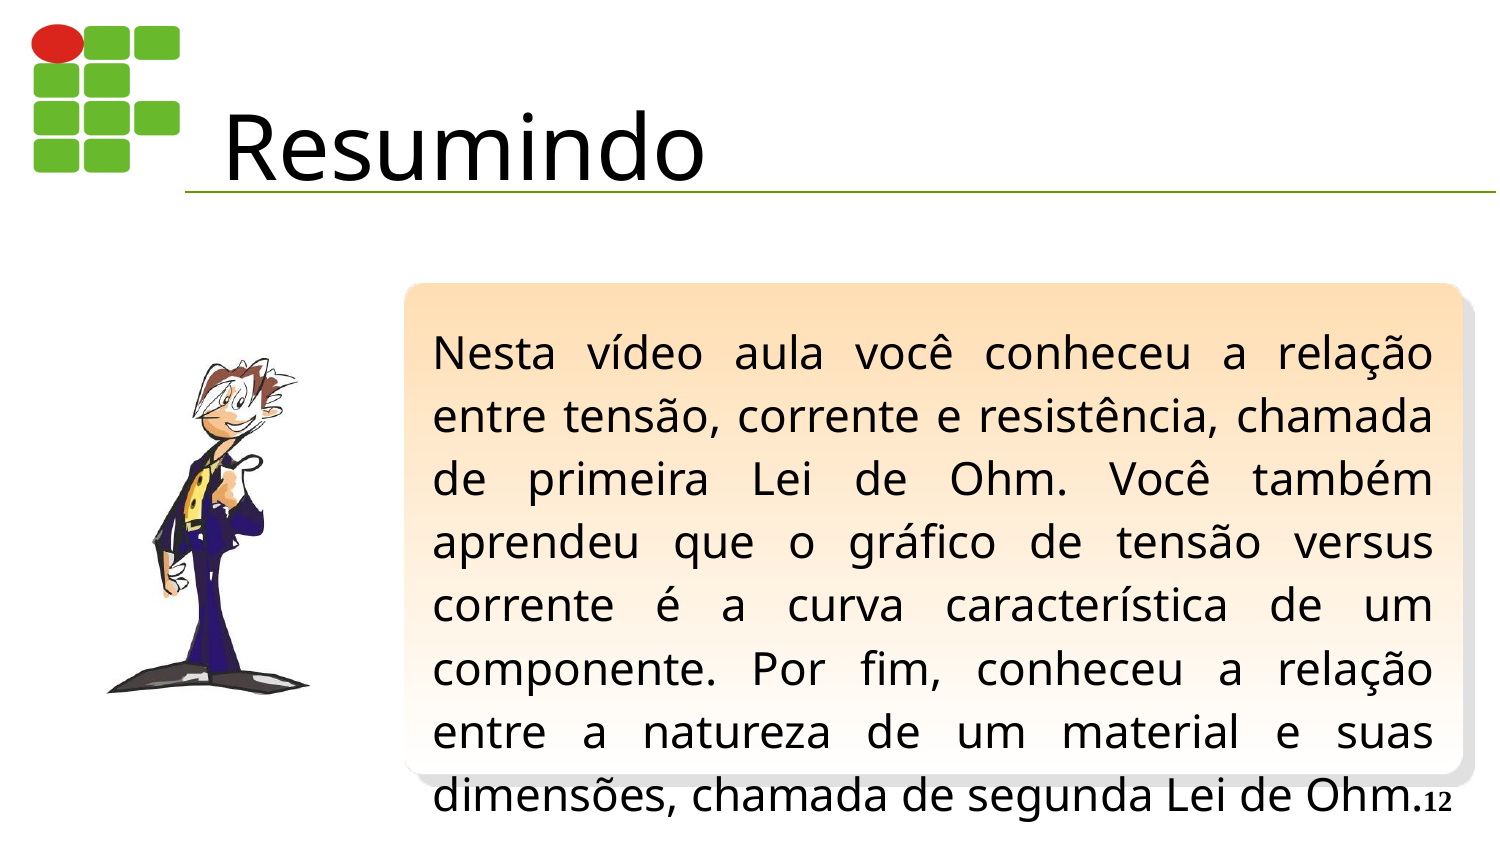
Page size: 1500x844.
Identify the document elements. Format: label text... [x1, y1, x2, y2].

text_box ‹#› [1155, 795, 1468, 825]
text_box Nesta vídeo aula você conheceu a relação entre tensão, corrente e resistência, chamada de primeira Lei de Ohm. Você também aprendeu que o gráfico de tensão versus corrente é a curva característica de um componente. Por fim, conheceu a relação entre a natureza de um material e suas dimensões, chamada de segunda Lei de Ohm. [417, 795, 1450, 803]
picture [404, 283, 1476, 787]
picture [106, 357, 310, 695]
title Resumindo [206, 26, 1468, 207]
picture [29, 23, 182, 174]
